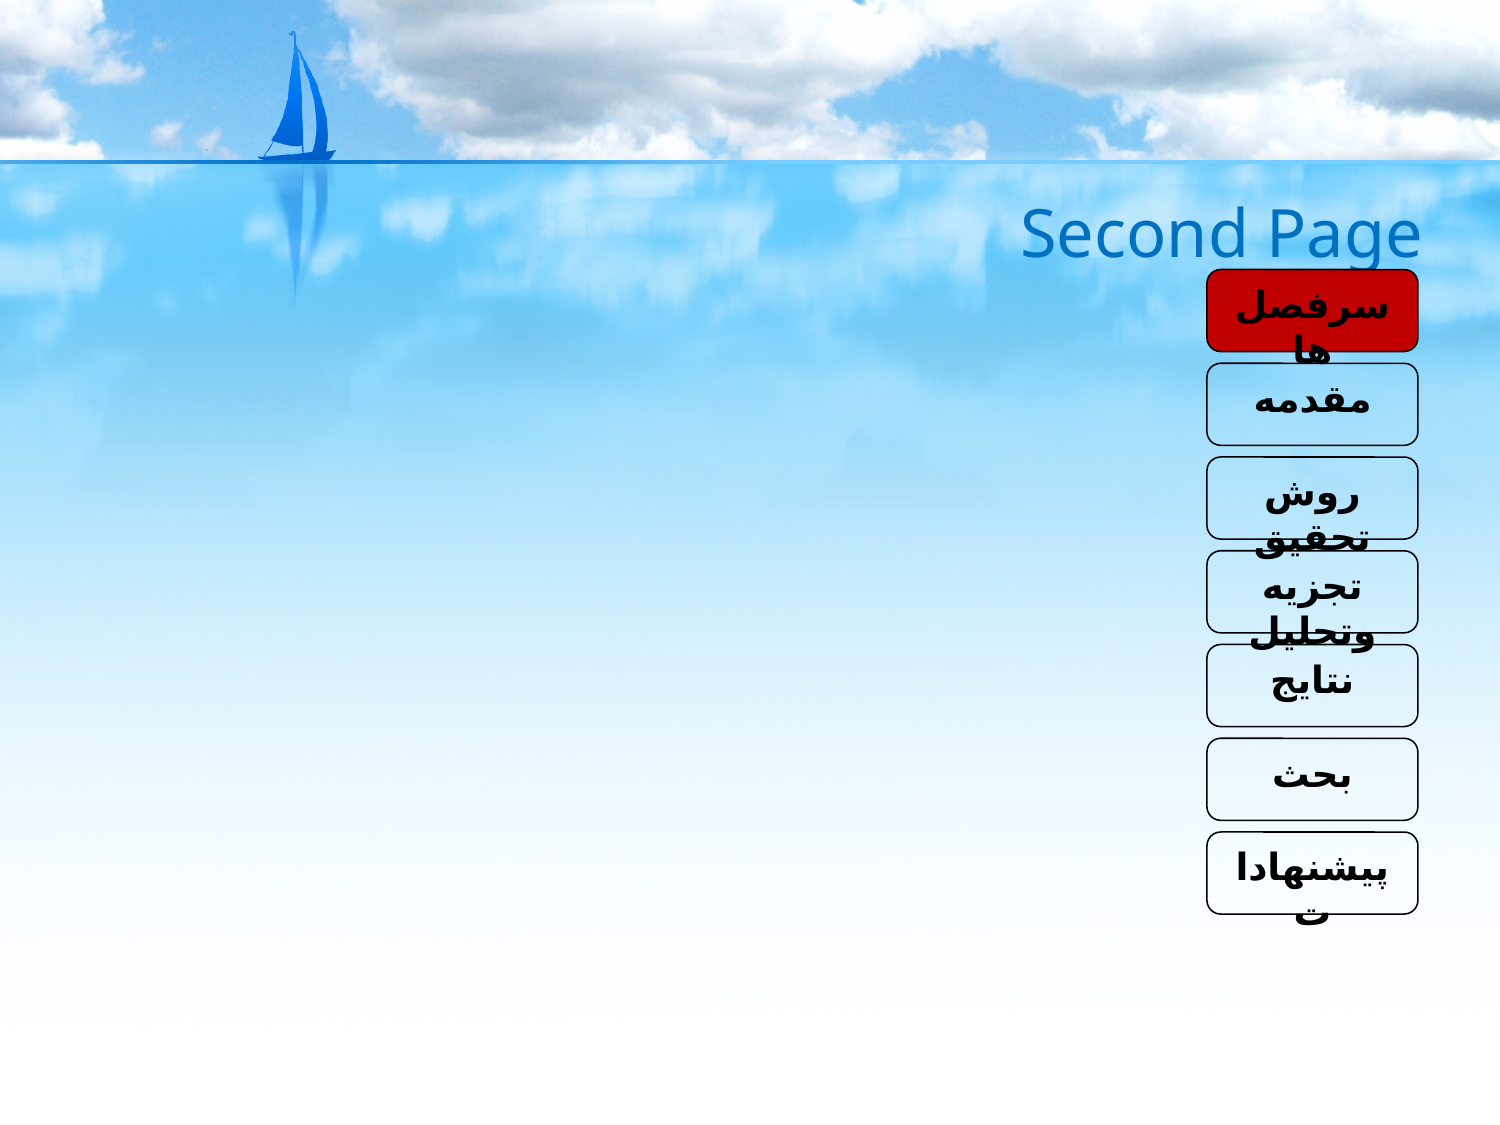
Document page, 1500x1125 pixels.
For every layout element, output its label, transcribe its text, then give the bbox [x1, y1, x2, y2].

text_box نتایج [1206, 644, 1418, 727]
text_box بحث [1206, 738, 1418, 821]
text_box پیشنهادات [1206, 831, 1418, 915]
text_box سرفصل ها [1206, 269, 1418, 352]
text_box روش تحقیق [1206, 456, 1418, 540]
title Second Page [679, 172, 1439, 290]
text_box تجزیه وتحلیل [1206, 550, 1418, 633]
text_box مقدمه [1206, 363, 1418, 446]
picture [0, 0, 1500, 1125]
